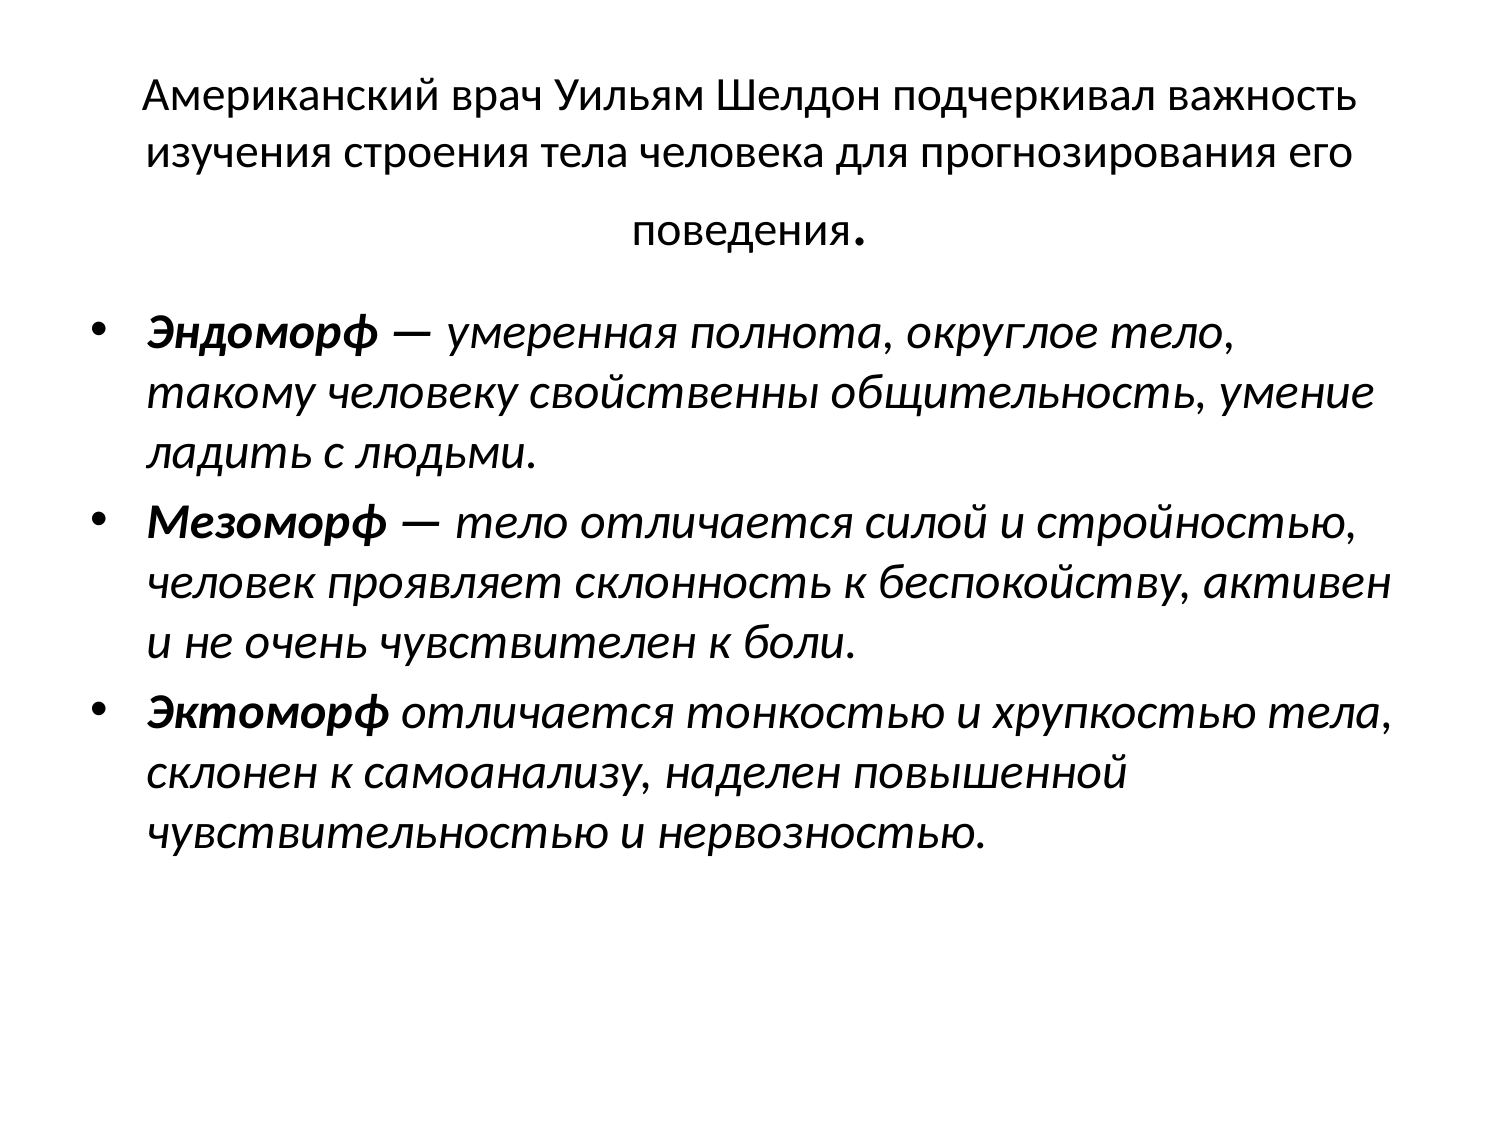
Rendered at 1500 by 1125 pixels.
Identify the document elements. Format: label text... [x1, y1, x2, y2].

list Эндоморф — умеренная полнота, округлое тело, такому человеку свойственны общительность, умение ладить с людьми. Мезоморф — тело отличается силой и стройностью, человек проявляет склонность к беспокойству, активен и не очень чувствителен к боли. Эктоморф отличается тонкостью и хрупкостью тела, склонен к самоанализу, наделен повышенной чувствительностью и нервозностью. [75, 290, 1425, 1005]
title Американский врач Уильям Шелдон подчеркивал важность изучения строения тела человека для прогнозирования его поведения. [75, 54, 1425, 268]
